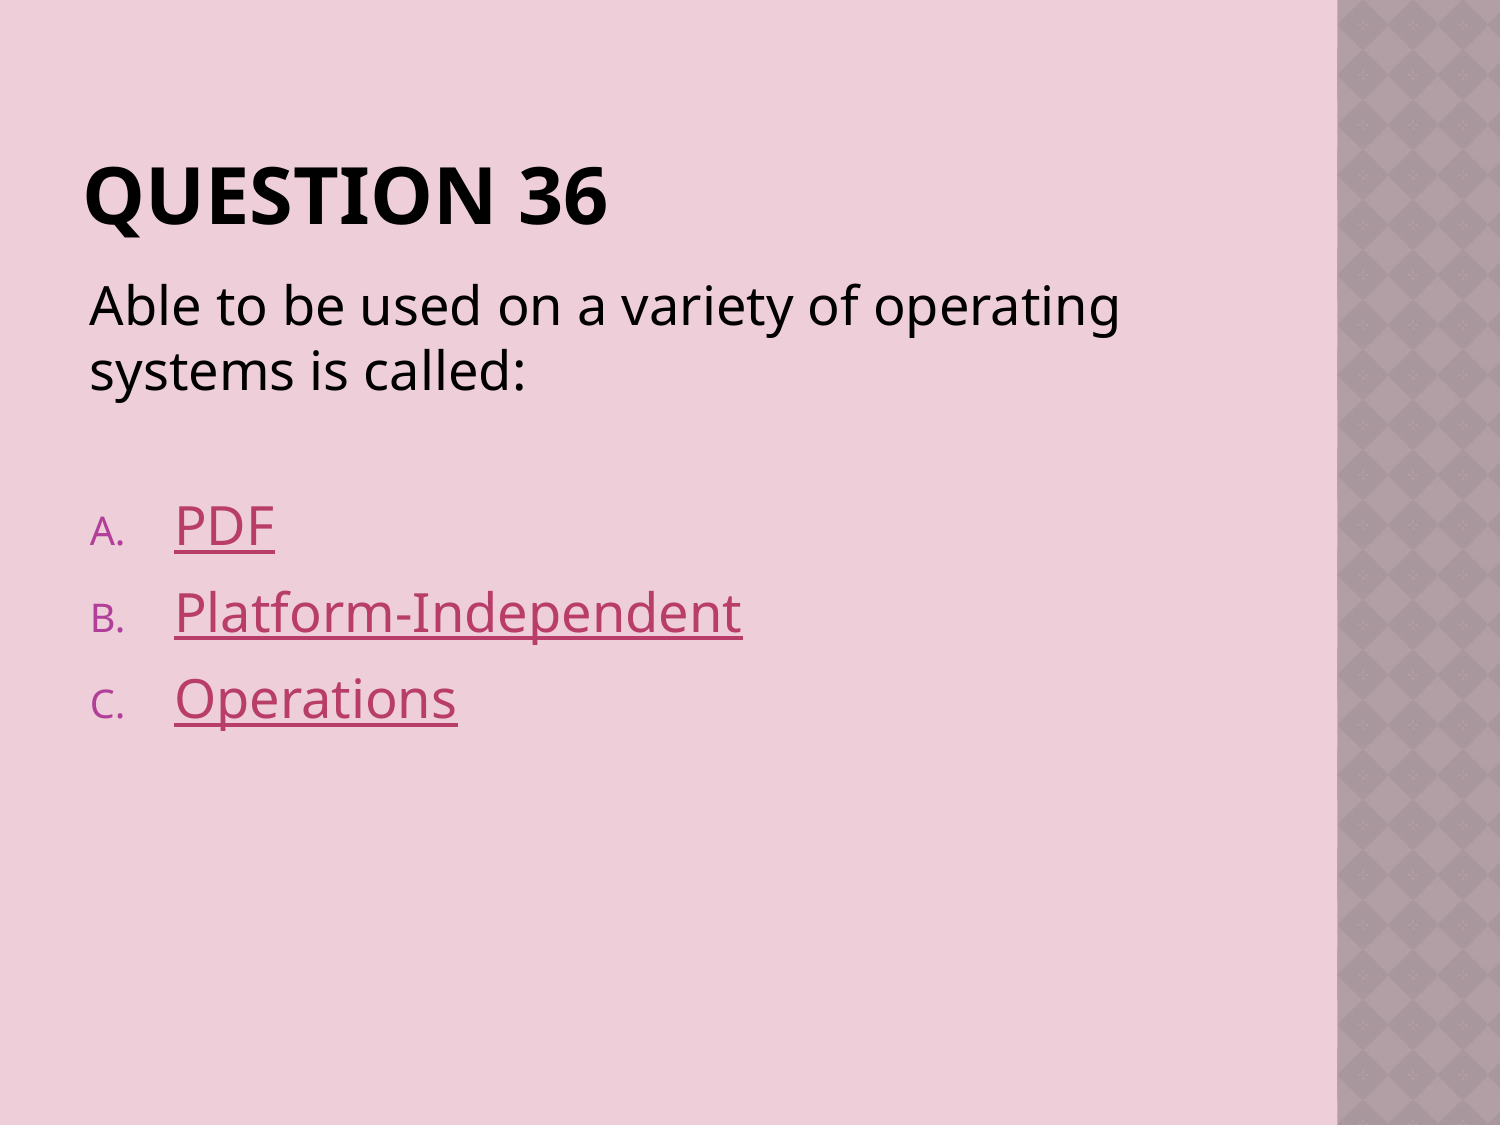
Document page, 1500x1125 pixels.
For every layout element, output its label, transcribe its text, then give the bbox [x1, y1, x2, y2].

list Able to be used on a variety of operating systems is called: PDF Platform-Independent Operations [75, 264, 1263, 1059]
title Question 36 [75, 52, 1263, 240]
